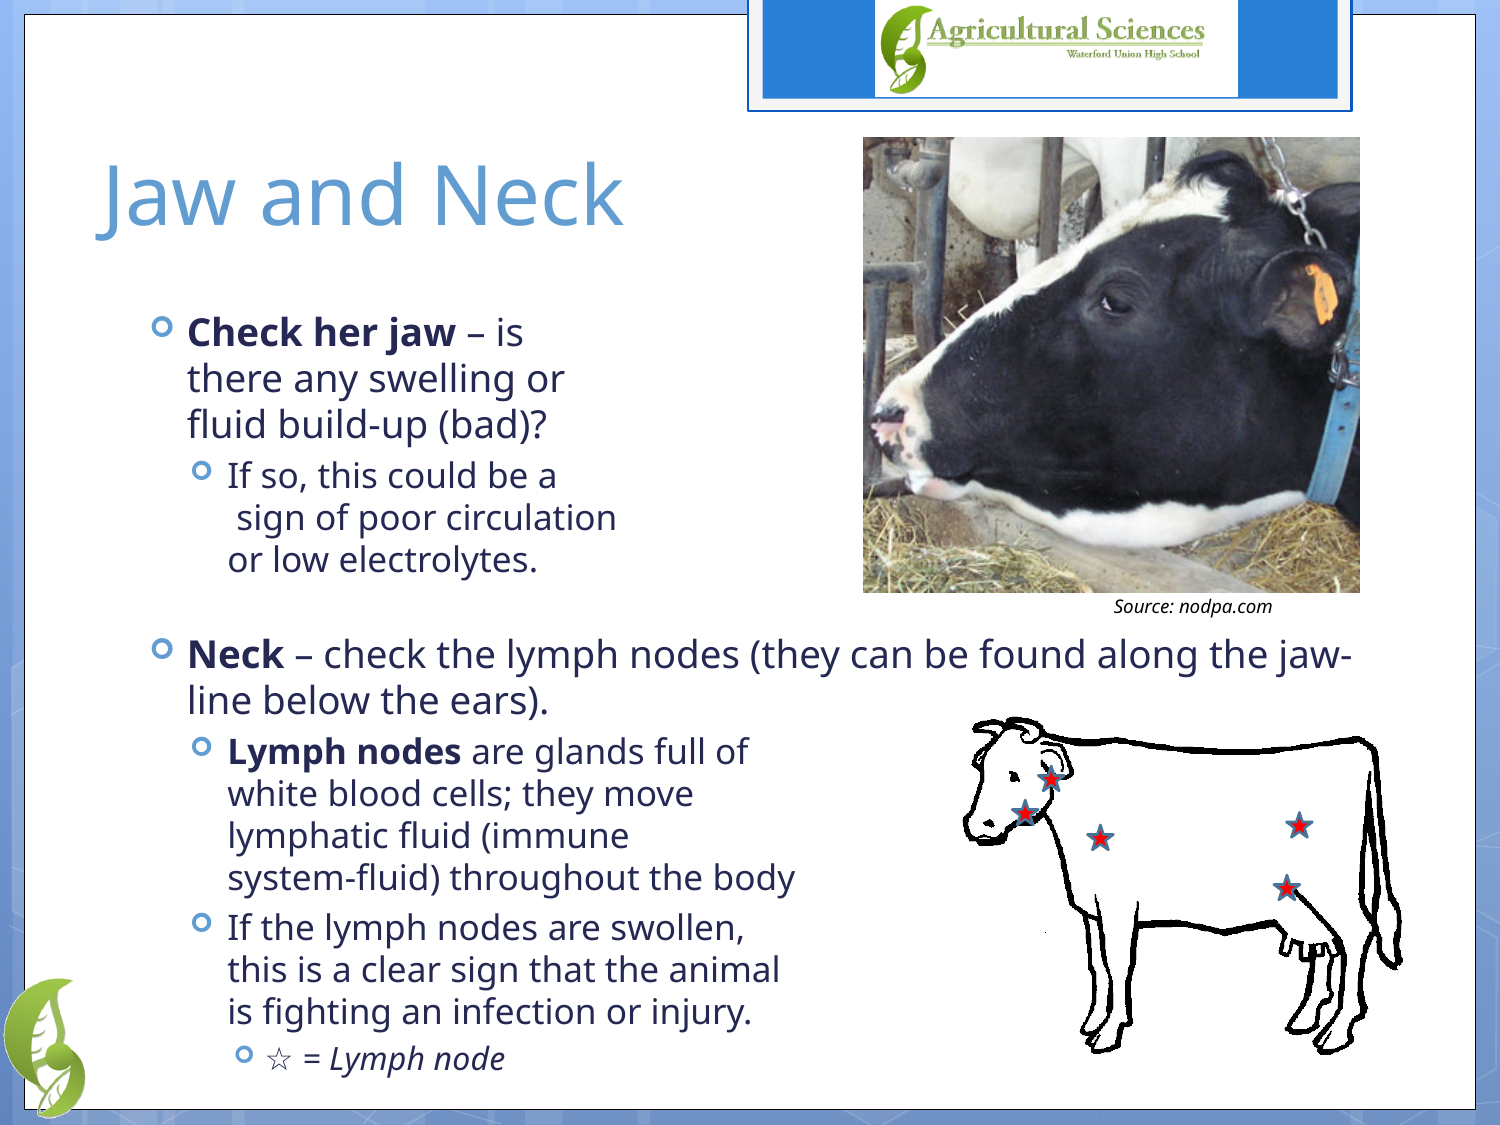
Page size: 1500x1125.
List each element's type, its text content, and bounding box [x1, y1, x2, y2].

picture [0, 968, 138, 1125]
picture [863, 137, 1360, 593]
text_box Source: nodpa.com [1099, 603, 1288, 625]
title Jaw and Neck [87, 112, 1400, 250]
list Check her jaw – is there any swelling or fluid build-up (bad)? If so, this could be a sign of poor circulation or low electrolytes. Neck – check the lymph nodes (they can be found along the jaw-line below the ears). Lymph nodes are glands full of white blood cells; they move lymphatic fluid (immune system-fluid) throughout the body If the lymph nodes are swollen, this is a clear sign that the animal is fighting an infection or injury. ☆ = Lymph node [125, 299, 1388, 1088]
picture [875, 0, 1238, 97]
picture [957, 712, 1413, 1071]
